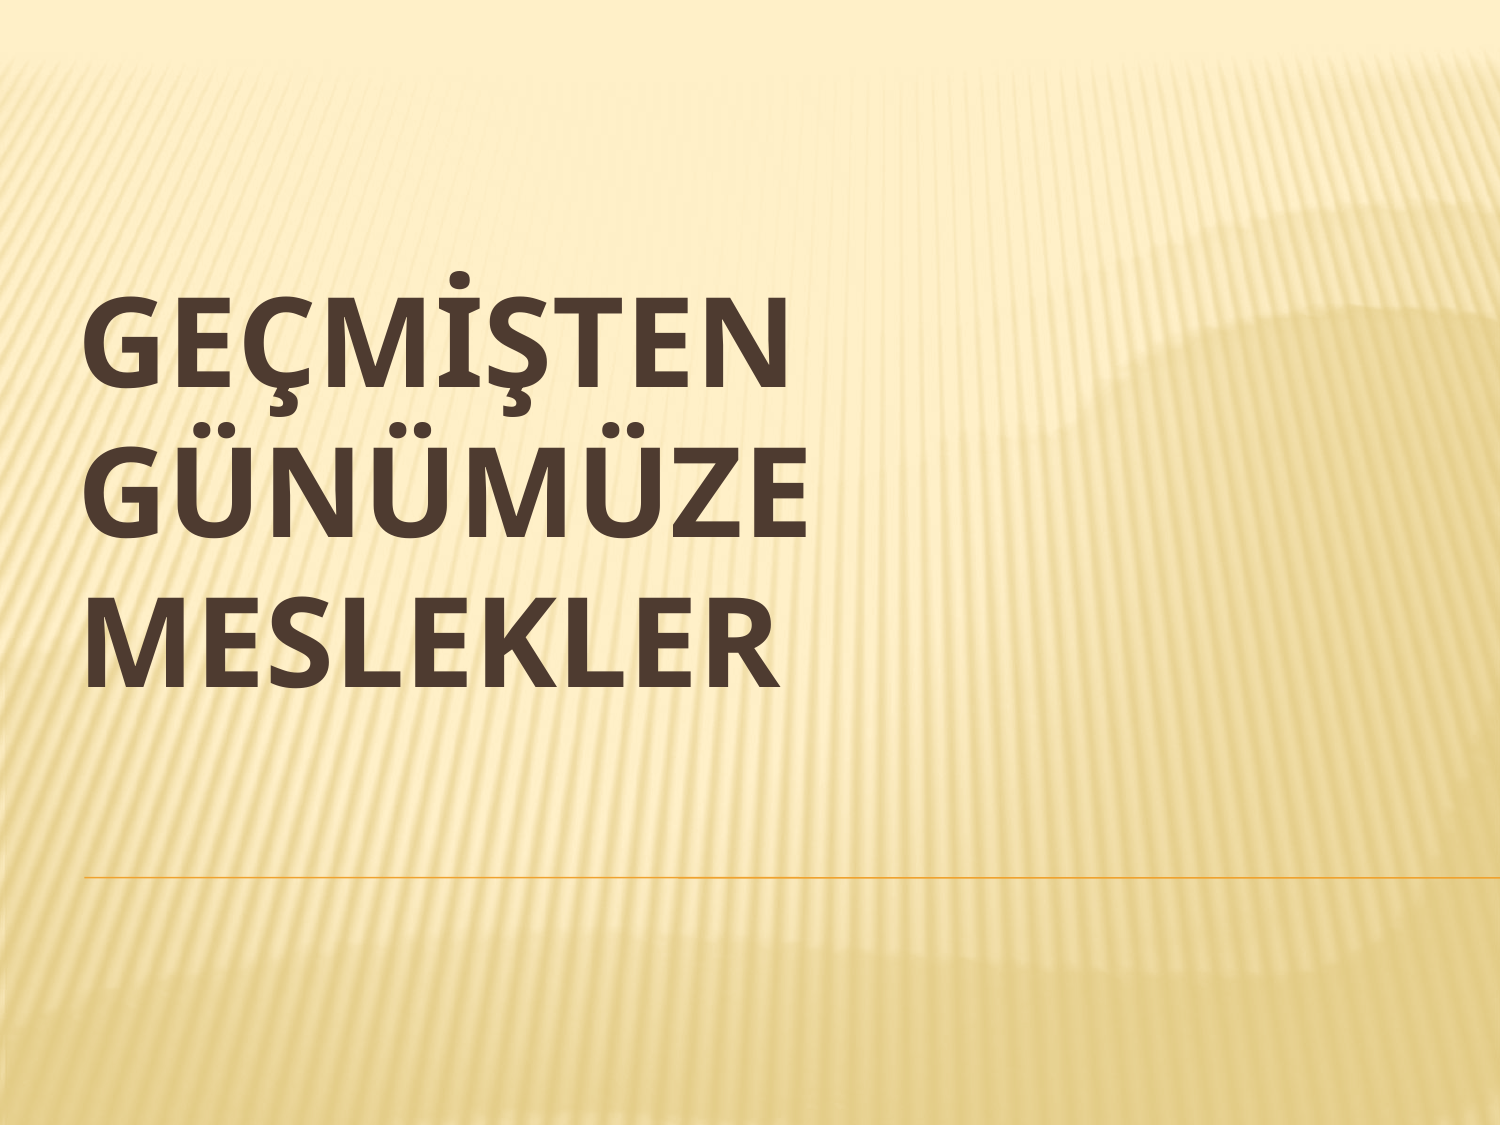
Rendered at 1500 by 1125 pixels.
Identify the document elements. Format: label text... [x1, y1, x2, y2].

title GEÇMİŞTEN GÜNÜMÜZE MESLEKLER [62, 255, 1450, 997]
